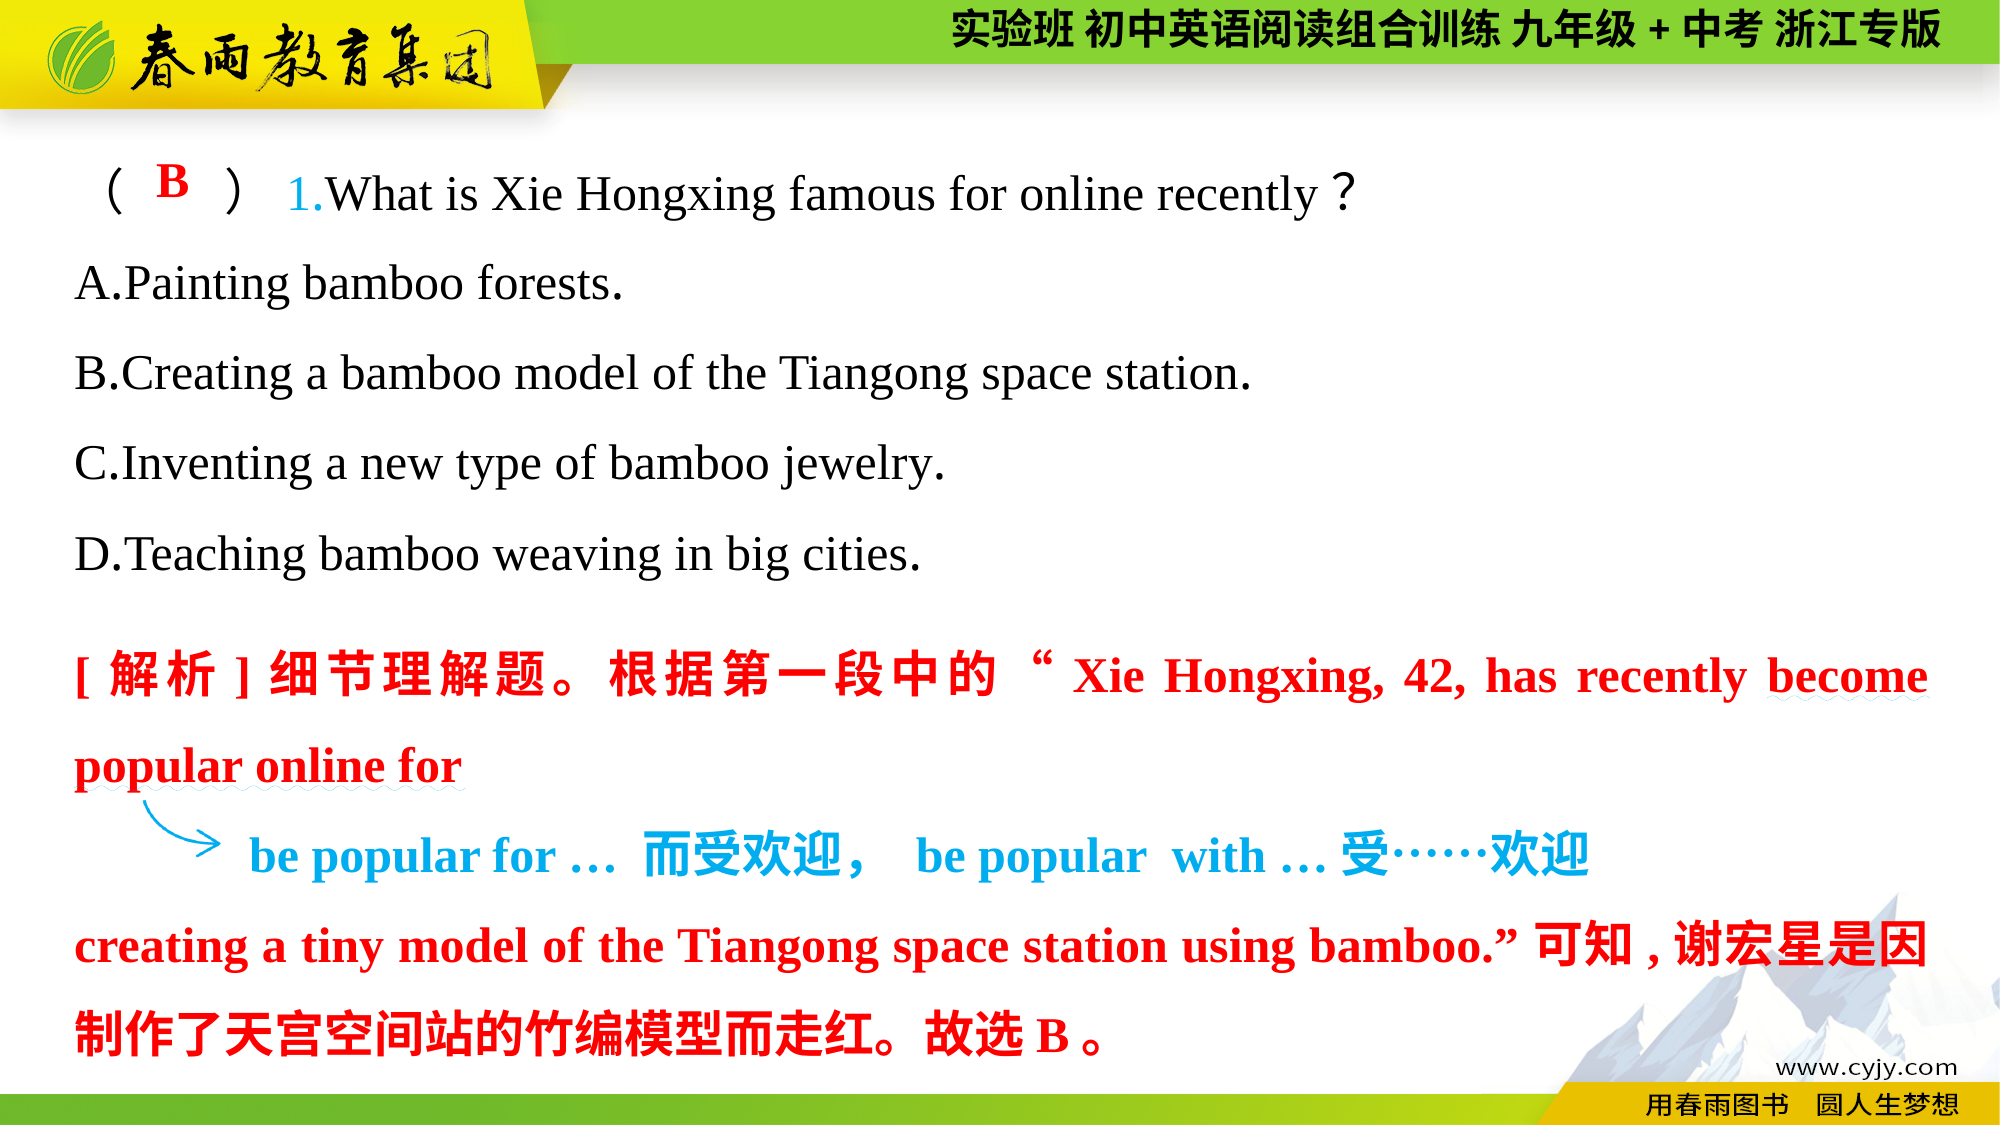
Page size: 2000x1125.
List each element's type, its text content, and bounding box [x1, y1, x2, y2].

picture [0, 0, 2000, 1125]
text_box [解析]细节理解题。根据第一段中的“Xie Hongxing, 42, has recently become popular online for be popular for … 而受欢迎， be popular with …受……欢迎 creating a tiny model of the Tiangong space station using bamboo.”可知,谢宏星是因制作了天宫空间站的竹编模型而走红。故选B。 [59, 605, 1944, 1071]
list （ ）1.What is Xie Hongxing famous for online recently？ A.Painting bamboo forests. B.Creating a bamboo model of the Tiangong space station. C.Inventing a new type of bamboo jewelry. D.Teaching bamboo weaving in big cities. [59, 122, 1944, 581]
text_box B [141, 140, 205, 215]
